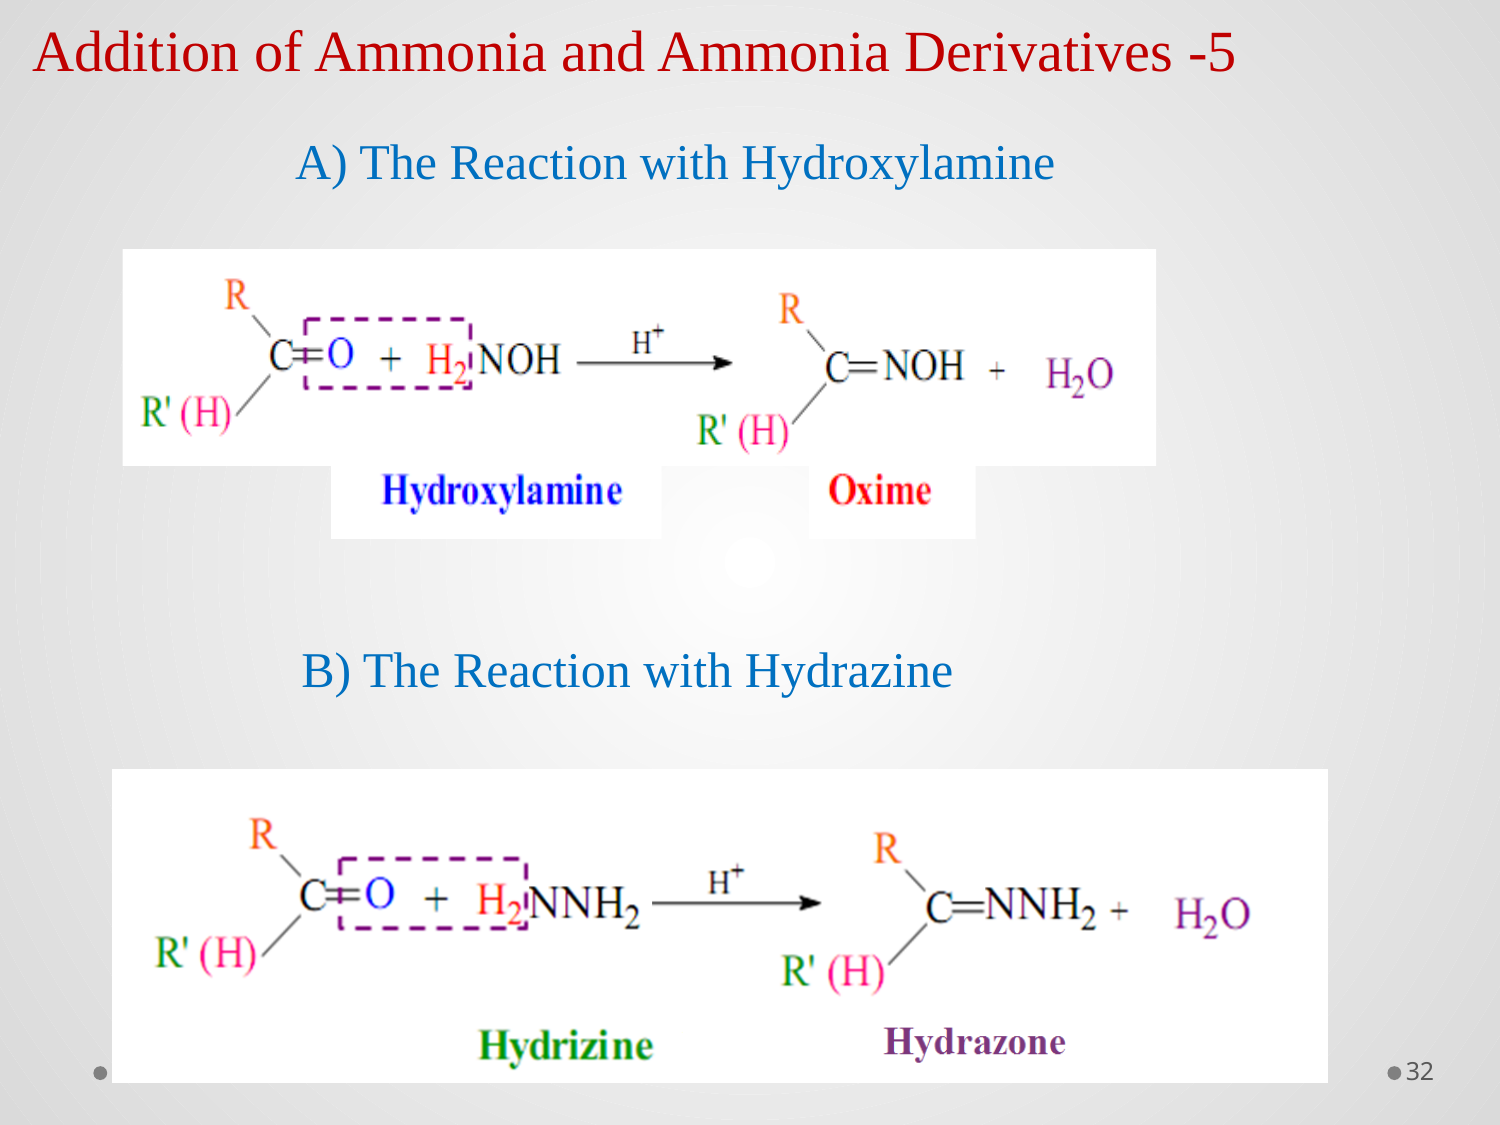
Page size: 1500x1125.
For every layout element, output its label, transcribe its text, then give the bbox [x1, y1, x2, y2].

text_box A) The Reaction with Hydroxylamine [280, 122, 1199, 243]
text_box B) The Reaction with Hydrazine [218, 630, 969, 751]
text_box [122, 249, 1157, 540]
picture [111, 768, 1329, 1083]
slide_number 32 [1401, 1042, 1494, 1103]
text_box 5- Addition of Ammonia and Ammonia Derivatives [17, 5, 1326, 91]
